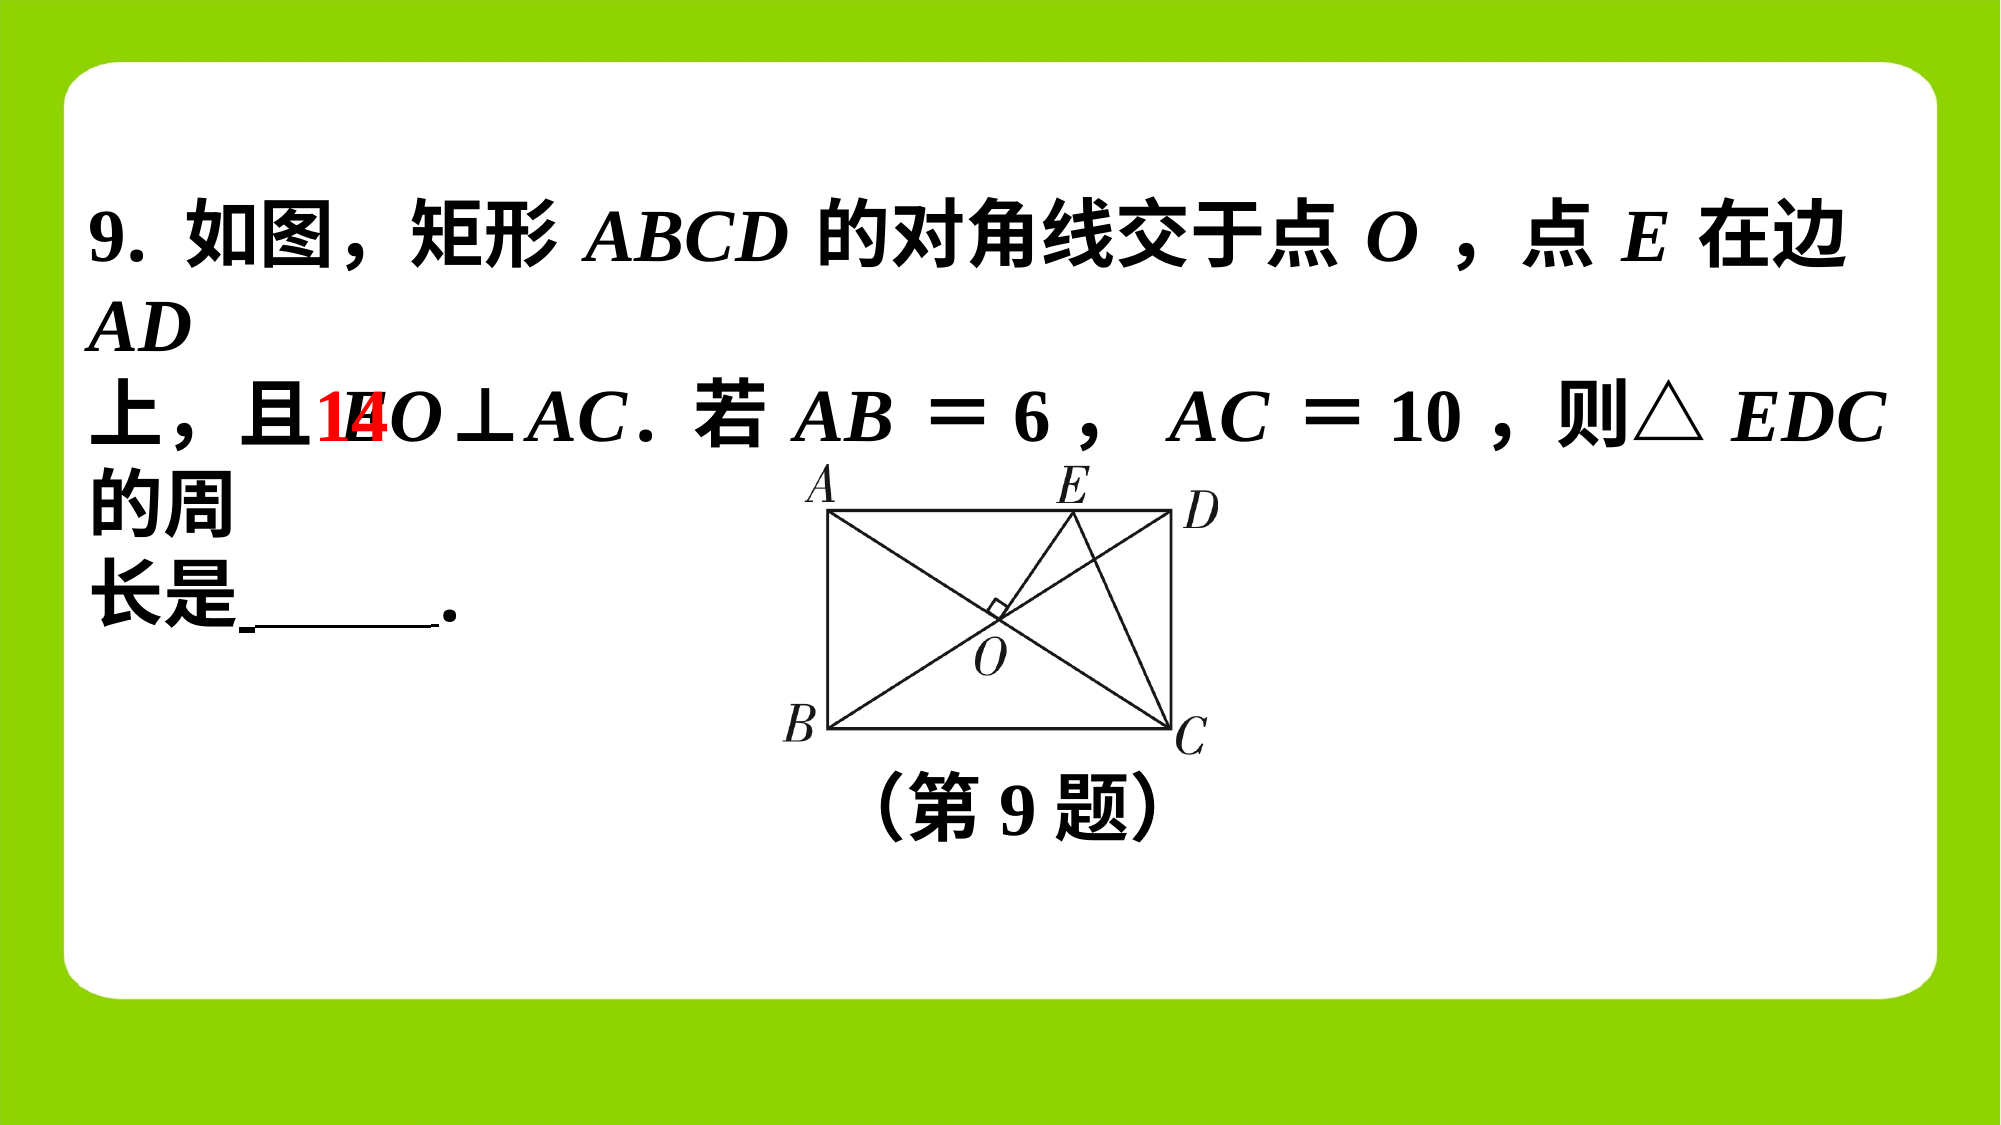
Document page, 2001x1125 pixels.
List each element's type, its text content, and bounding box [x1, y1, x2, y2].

text_box 9. 如图，矩形ABCD的对角线交于点O，点E在边AD 上，且EO⊥AC. 若AB＝6，AC＝10，则△EDC的周 长是 ⁠. [88, 186, 1974, 460]
picture [0, 0, 2001, 1125]
text_box 14 [299, 358, 480, 465]
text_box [782, 464, 1218, 852]
